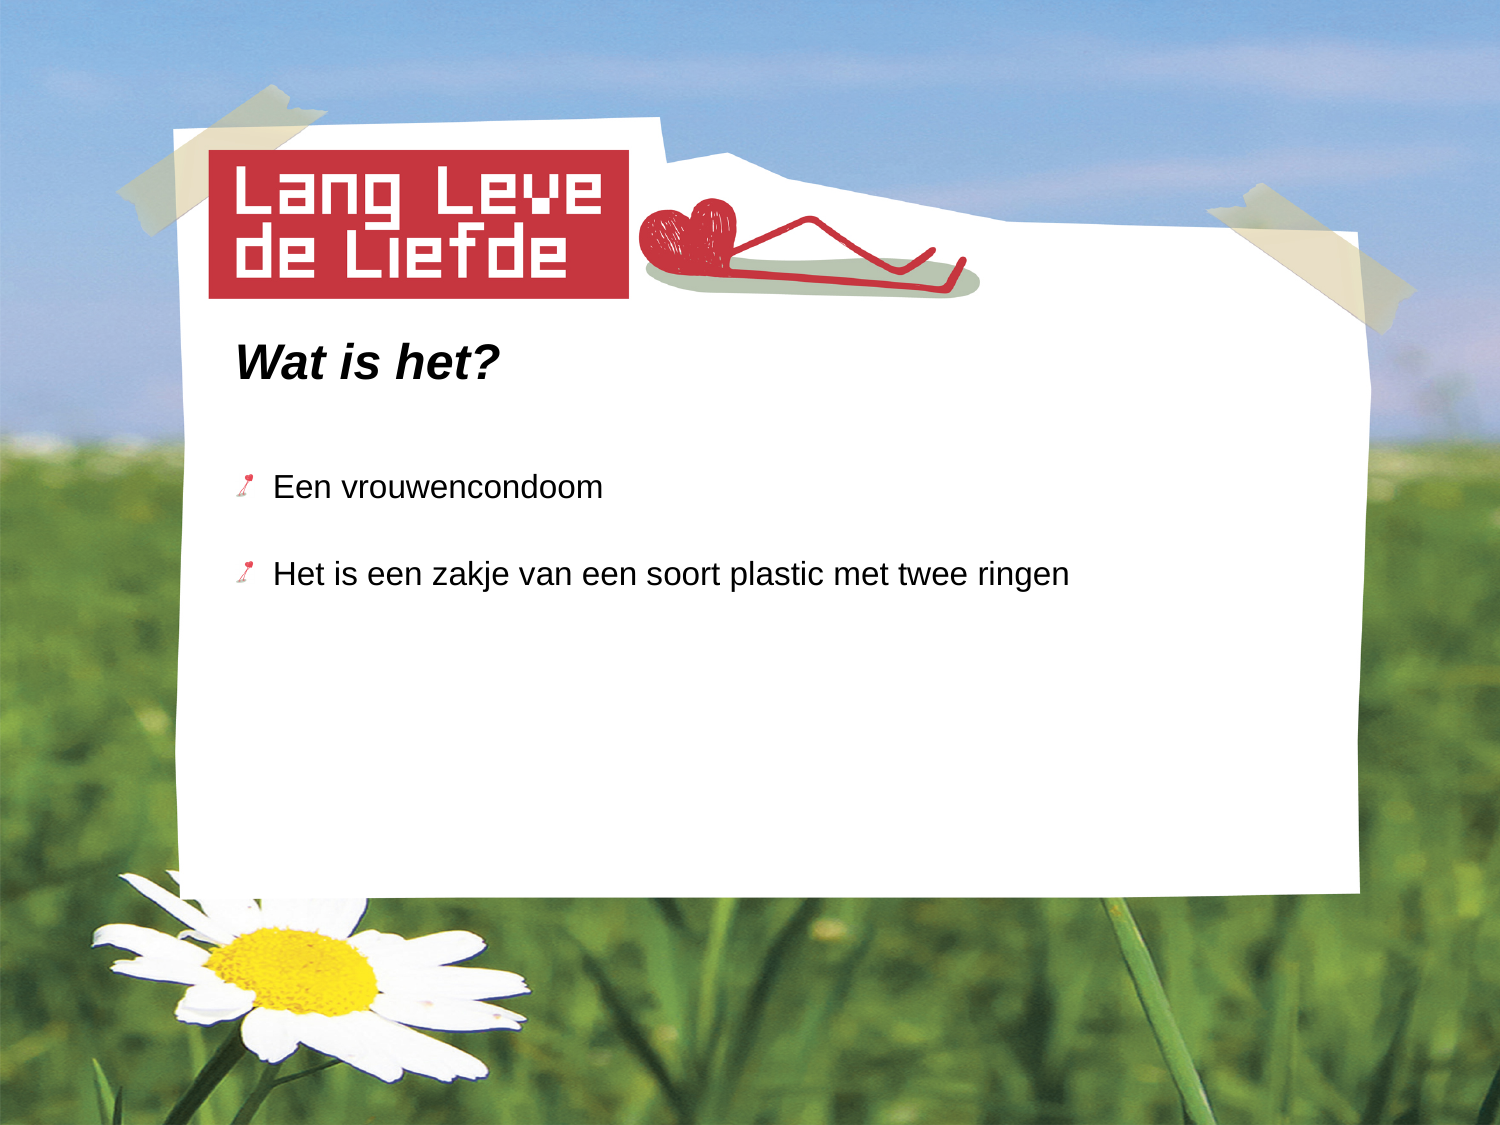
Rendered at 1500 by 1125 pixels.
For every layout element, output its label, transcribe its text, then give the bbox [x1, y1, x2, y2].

list Wat is het? Een vrouwencondoom Het is een zakje van een soort plastic met twee ringen [219, 321, 1289, 873]
picture [0, 0, 1500, 1125]
